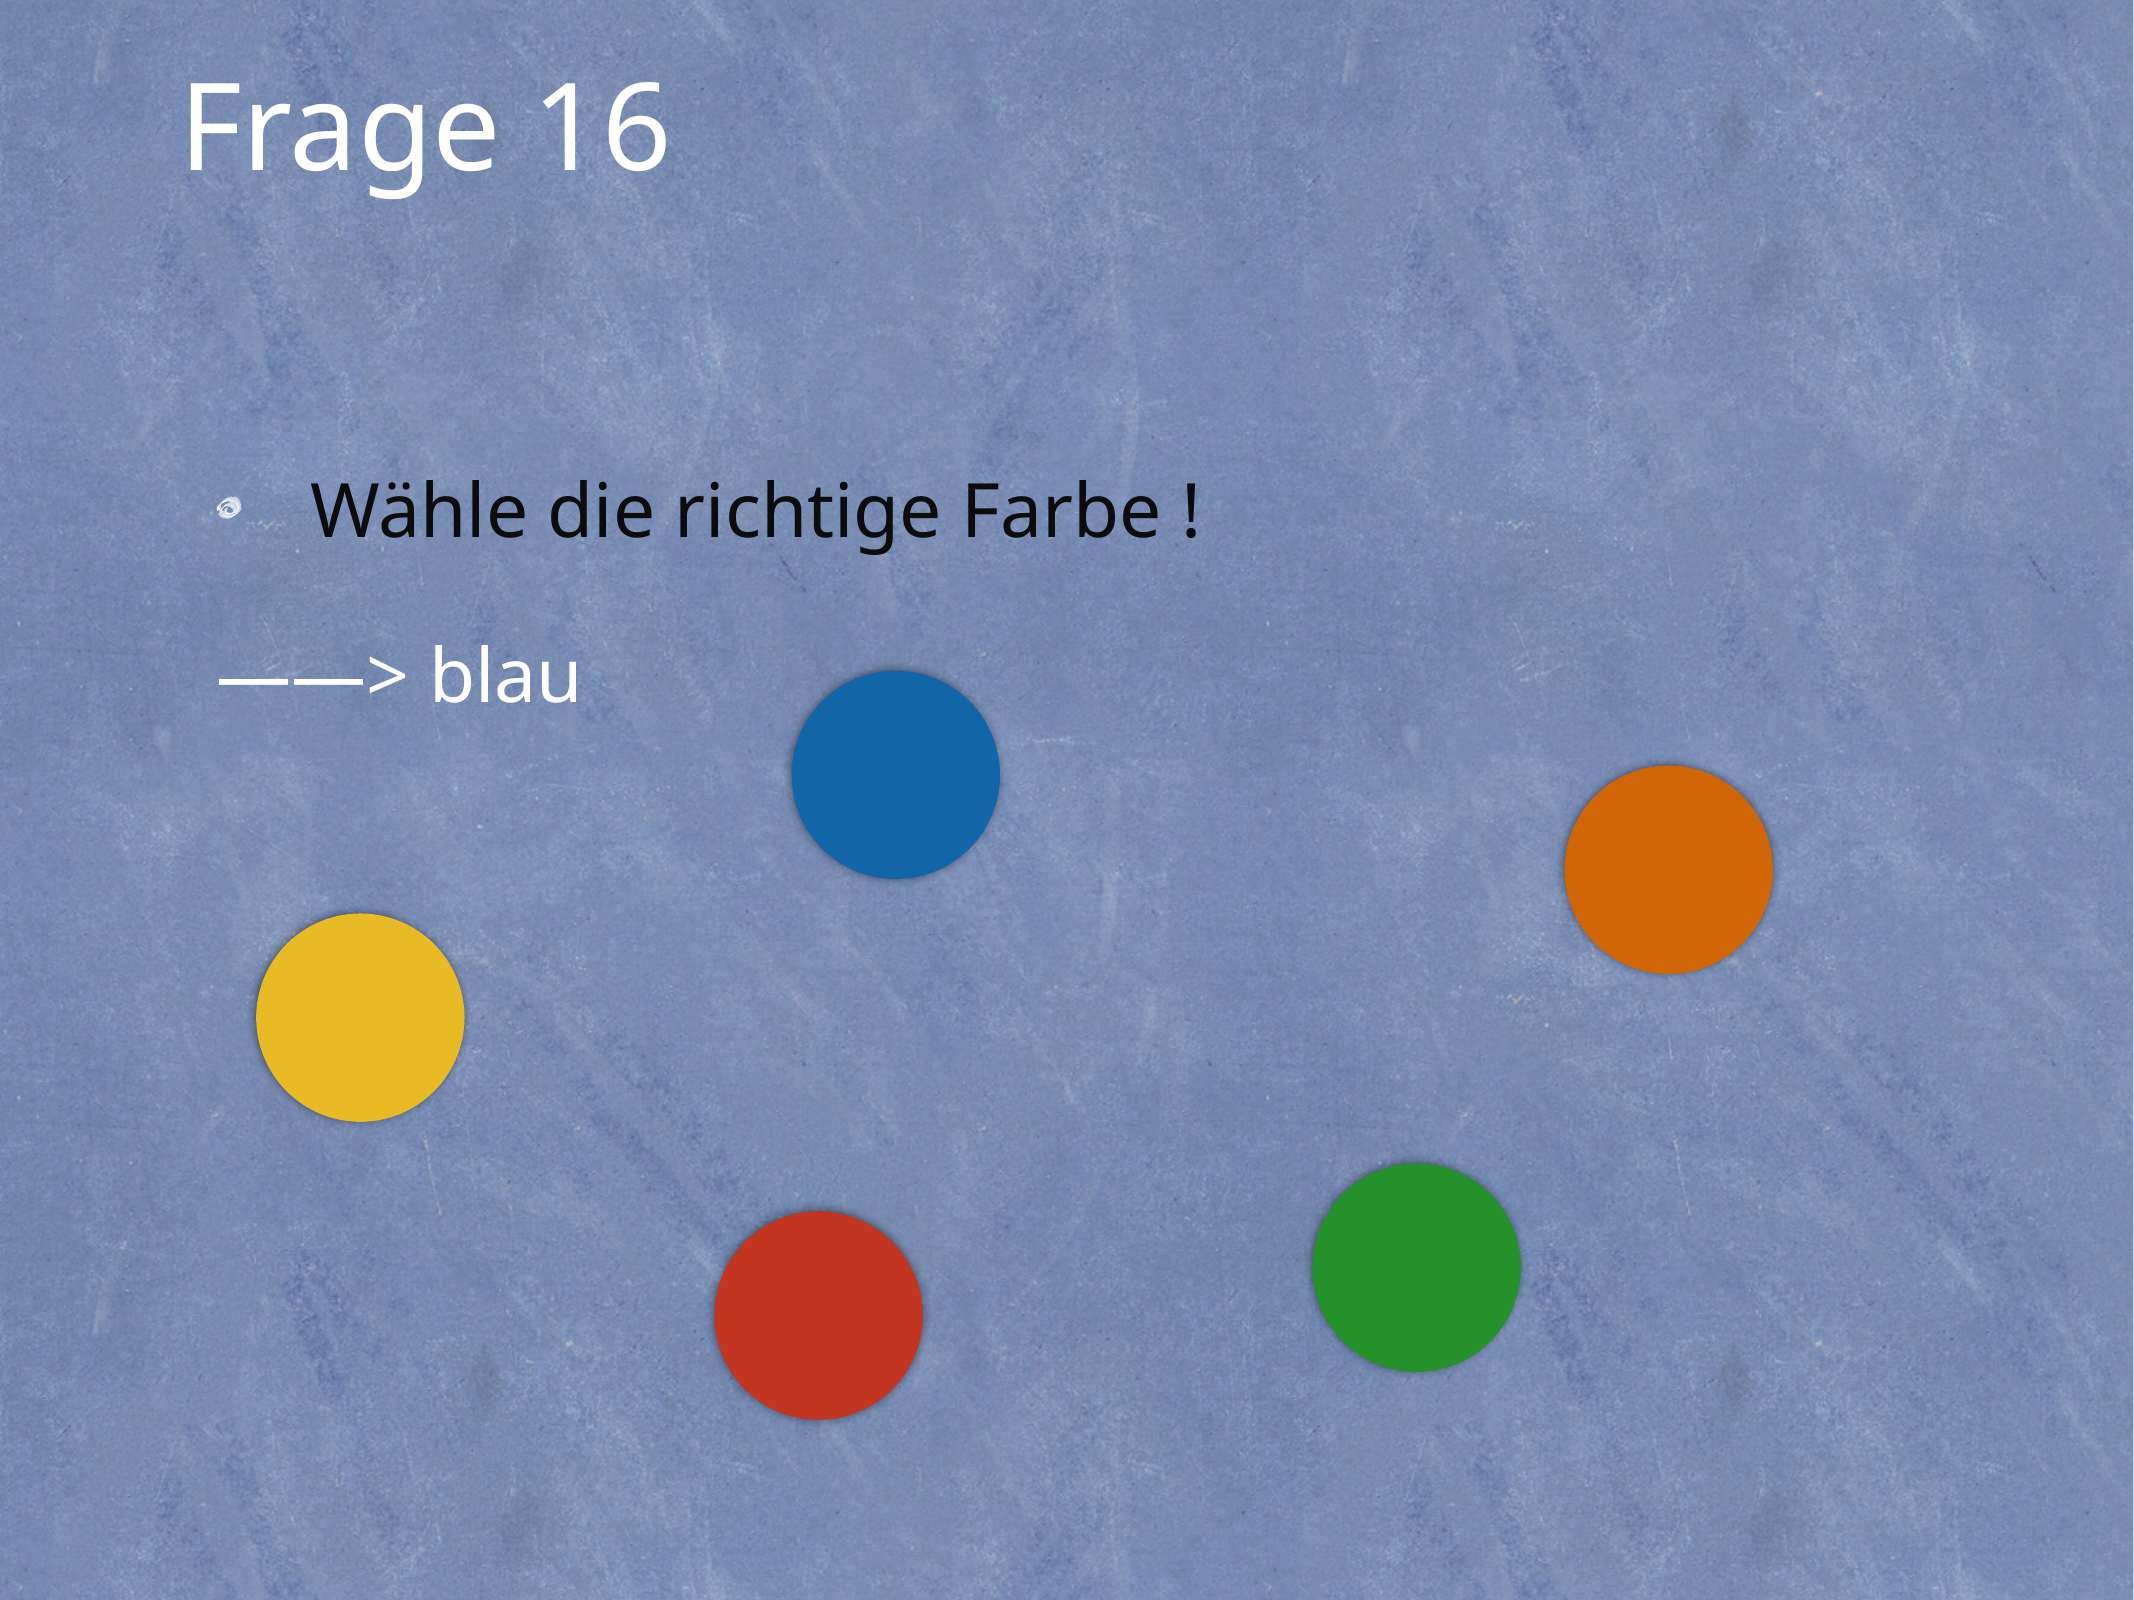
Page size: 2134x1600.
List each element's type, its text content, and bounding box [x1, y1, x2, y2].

text_box [1312, 1163, 1521, 1372]
text_box [791, 670, 1000, 880]
text_box [714, 1211, 923, 1420]
picture [0, 0, 2134, 1600]
text_box [1564, 765, 1773, 974]
subtitle Wähle die richtige Farbe ! ——> blau [207, 453, 1926, 1397]
title Frage 16 [170, 35, 1592, 209]
text_box [256, 913, 465, 1122]
